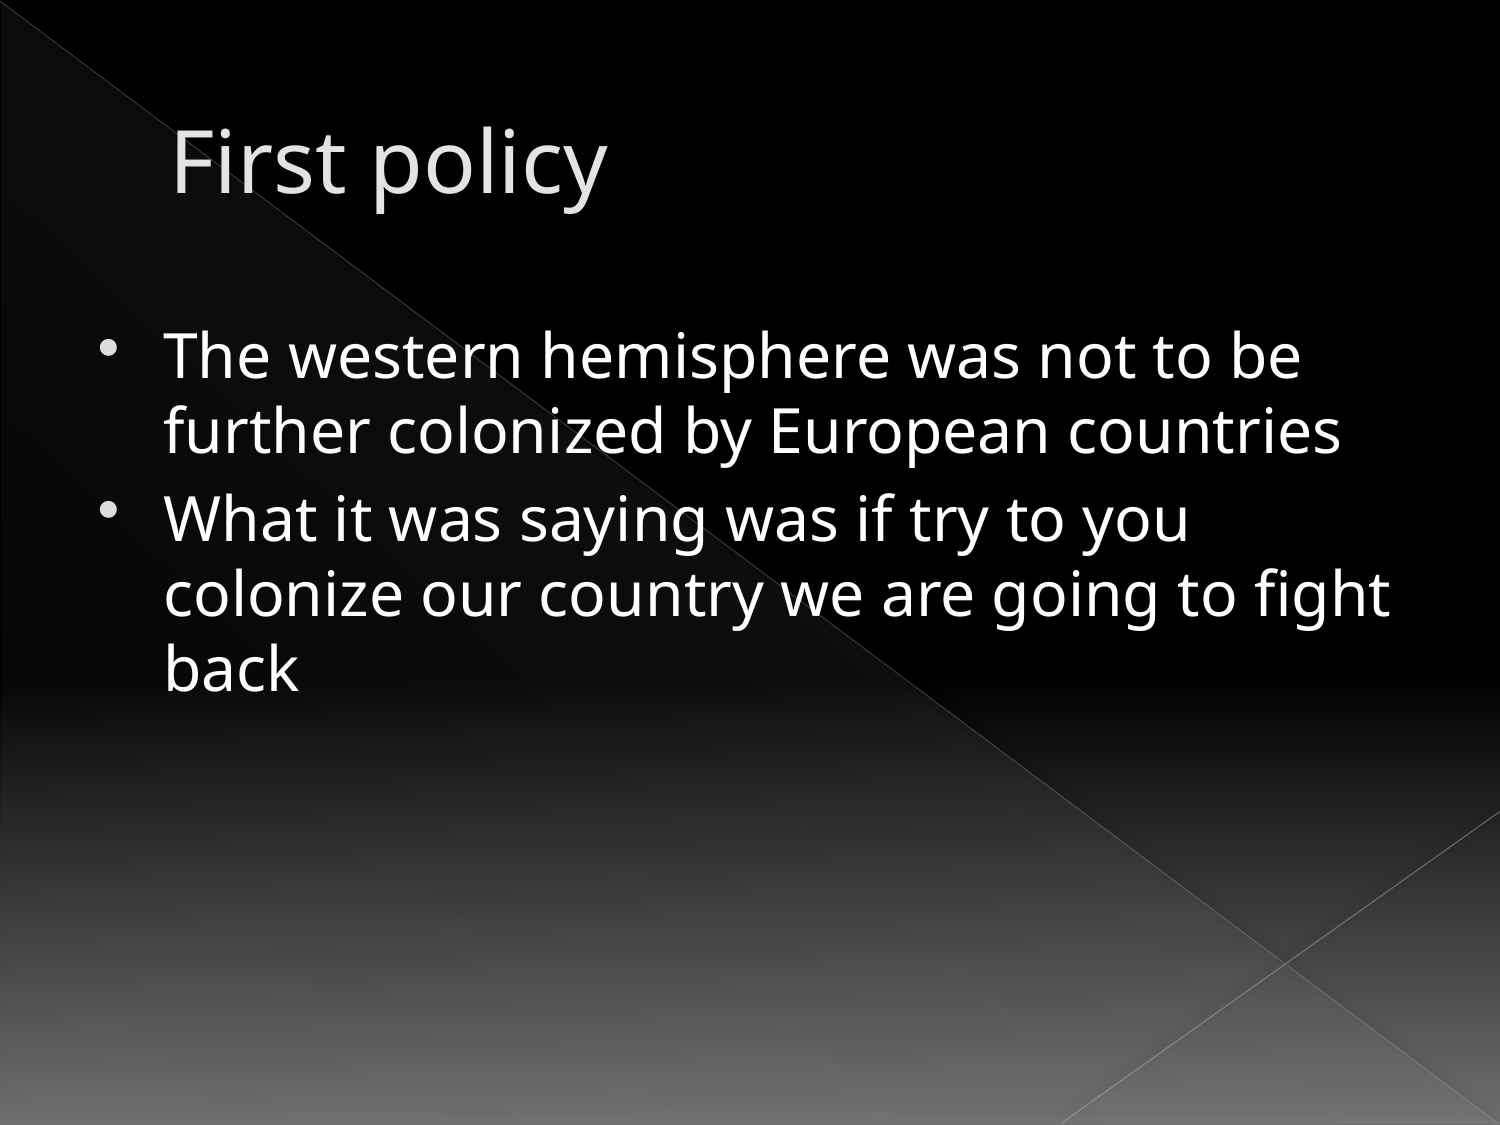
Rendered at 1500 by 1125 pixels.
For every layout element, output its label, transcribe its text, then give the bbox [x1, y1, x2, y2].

title First policy [75, 43, 1425, 274]
list The western hemisphere was not to be further colonized by European countries What it was saying was if try to you colonize our country we are going to fight back [75, 308, 1425, 1059]
